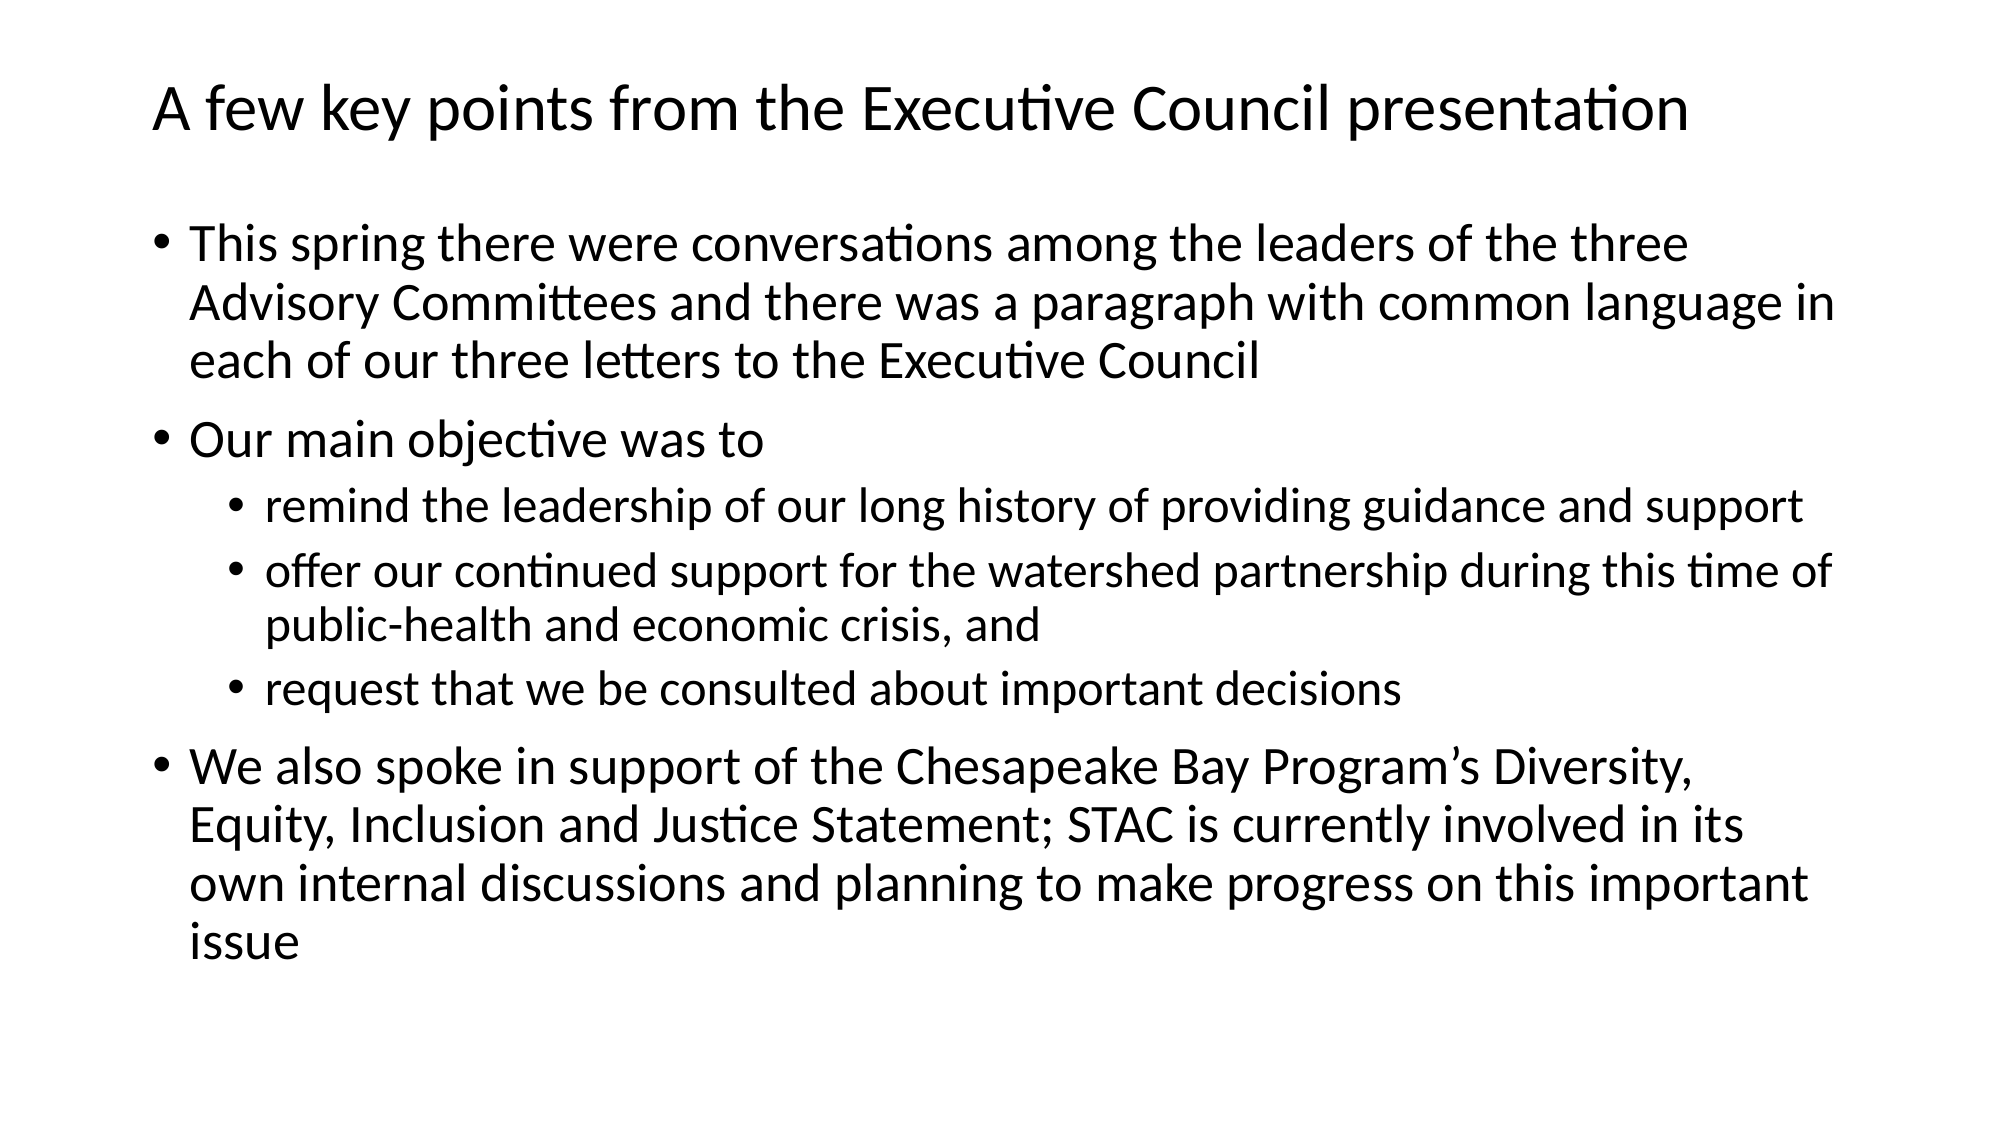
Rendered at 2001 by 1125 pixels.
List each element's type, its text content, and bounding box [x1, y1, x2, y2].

list This spring there were conversations among the leaders of the three Advisory Committees and there was a paragraph with common language in each of our three letters to the Executive Council Our main objective was to remind the leadership of our long history of providing guidance and support offer our continued support for the watershed partnership during this time of public-health and economic crisis, and request that we be consulted about important decisions We also spoke in support of the Chesapeake Bay Program’s Diversity, Equity, Inclusion and Justice Statement; STAC is currently involved in its own internal discussions and planning to make progress on this important issue [137, 207, 1863, 953]
title A few key points from the Executive Council presentation [137, 0, 1863, 207]
